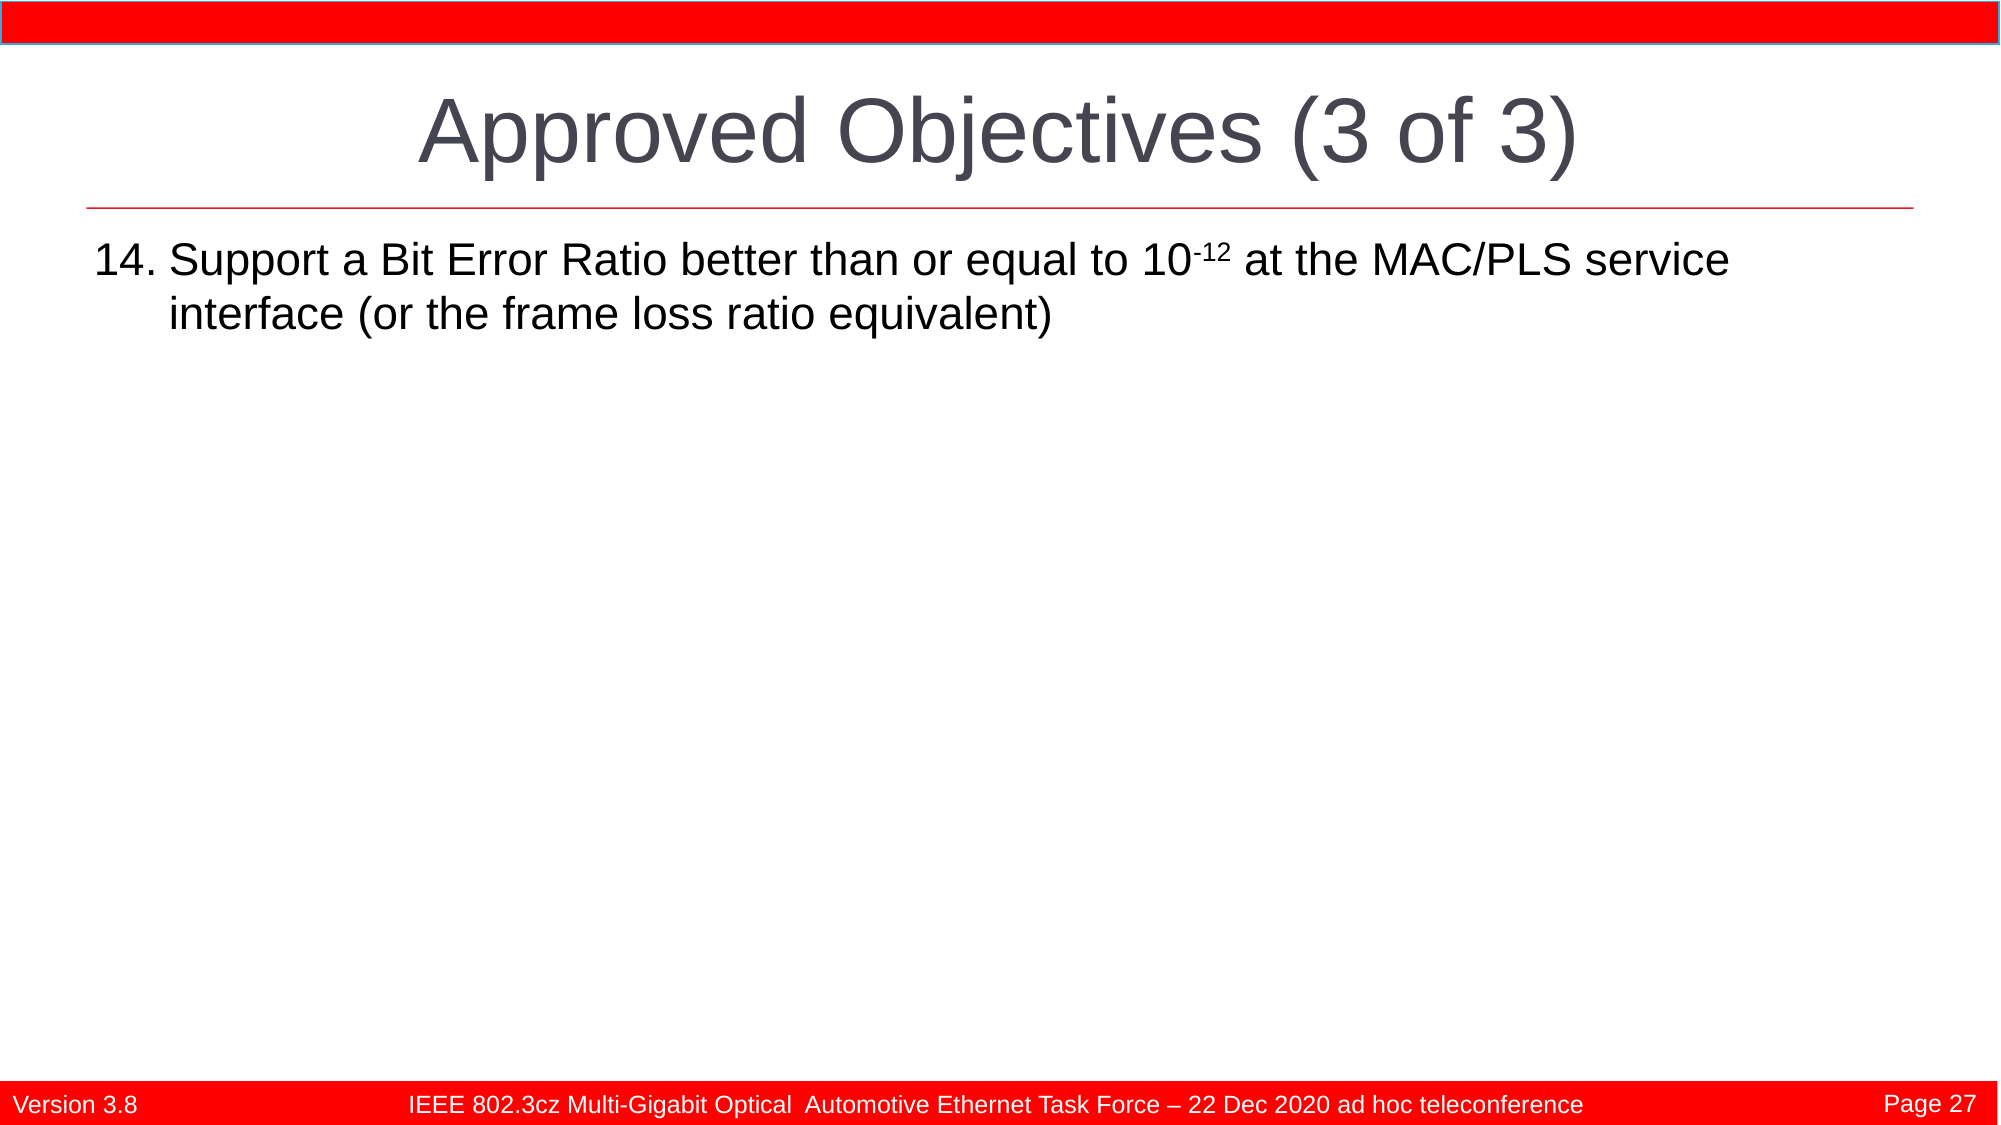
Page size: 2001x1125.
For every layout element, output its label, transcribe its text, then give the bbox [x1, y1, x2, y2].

title Approved Objectives (3 of 3) [99, 66, 1901, 197]
list Support a Bit Error Ratio better than or equal to 10-12 at the MAC/PLS service interface (or the frame loss ratio equivalent) [78, 221, 1901, 1059]
